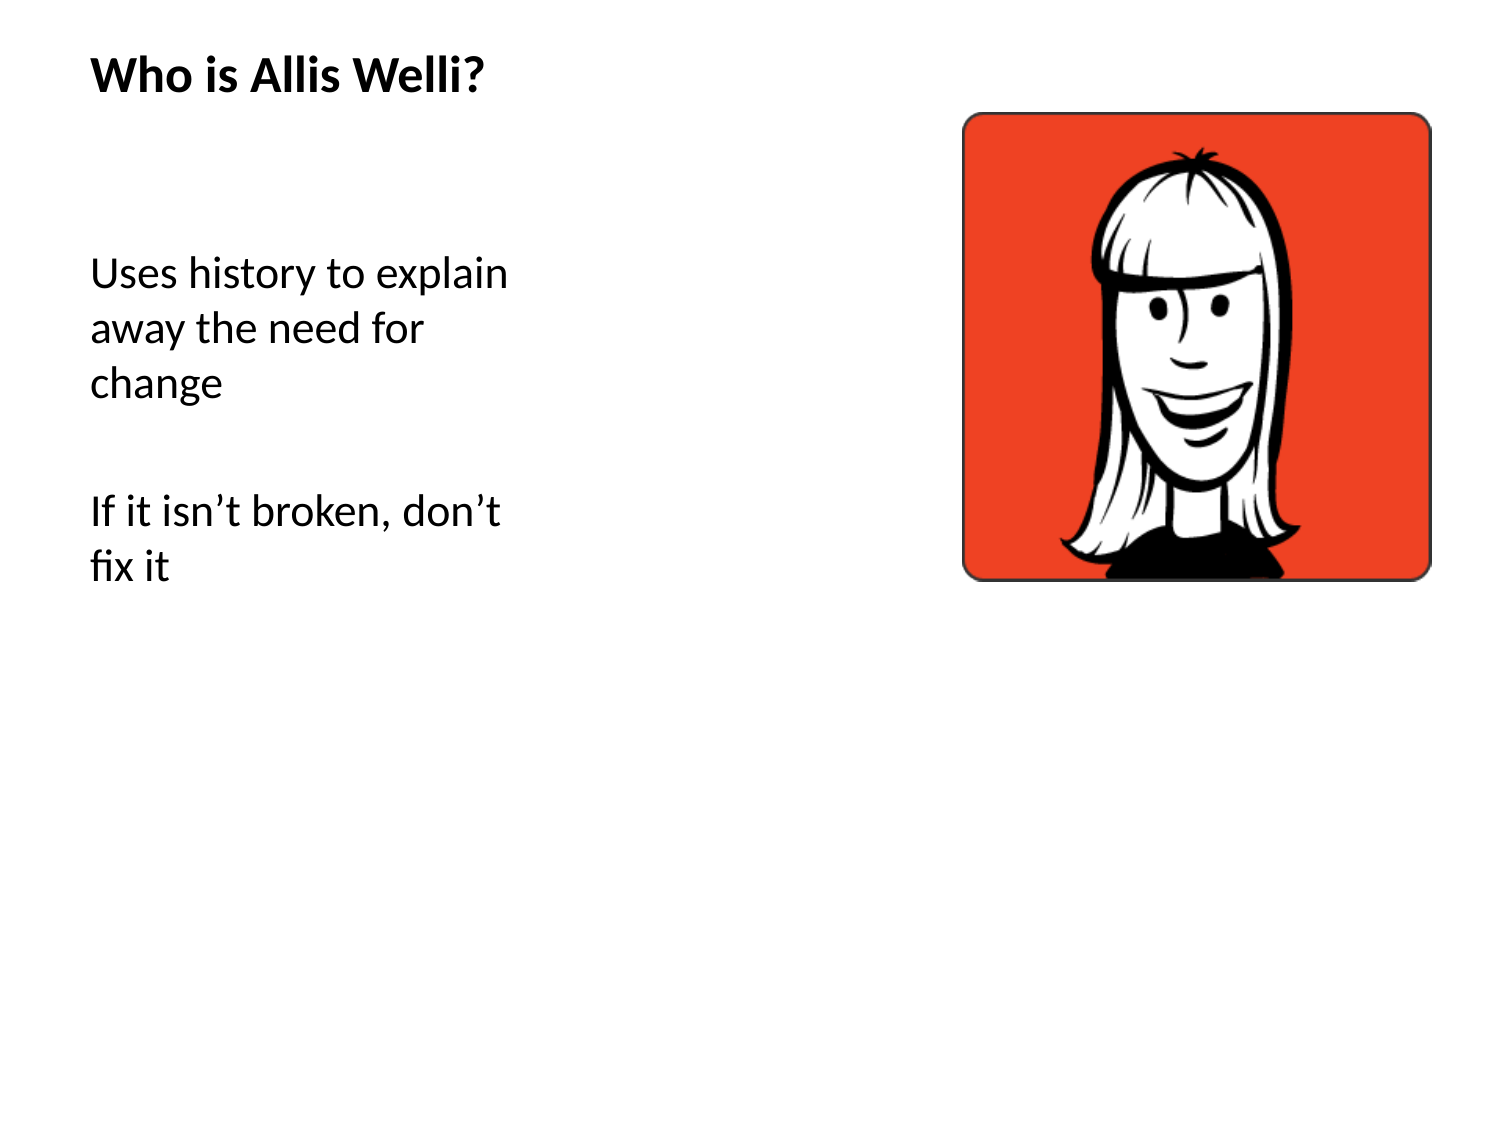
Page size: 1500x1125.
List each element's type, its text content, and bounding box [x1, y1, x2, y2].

title Who is Allis Welli? [75, 44, 569, 235]
list Uses history to explain away the need for change If it isn’t broken, don’t fix it [75, 235, 569, 1005]
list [962, 112, 1432, 582]
